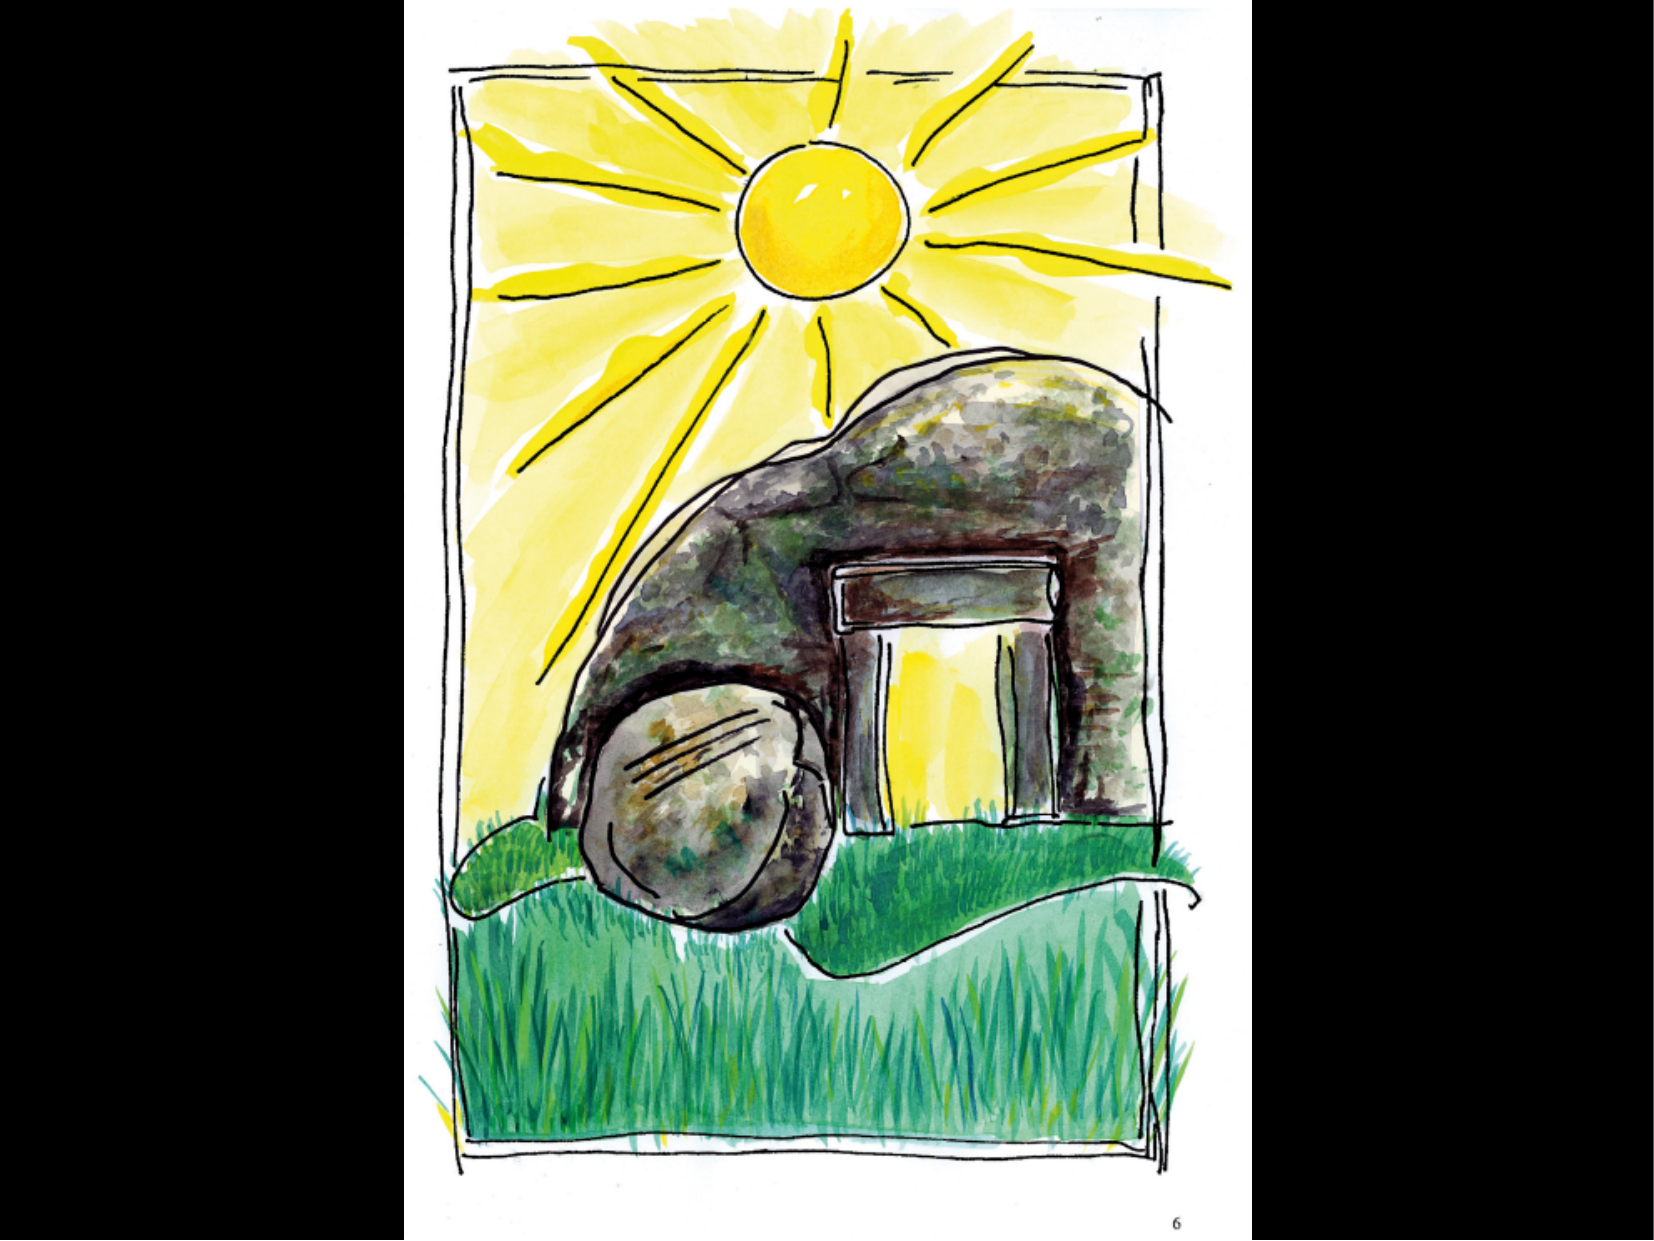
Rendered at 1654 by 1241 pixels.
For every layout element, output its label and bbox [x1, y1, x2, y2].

picture [404, 0, 1252, 1241]
